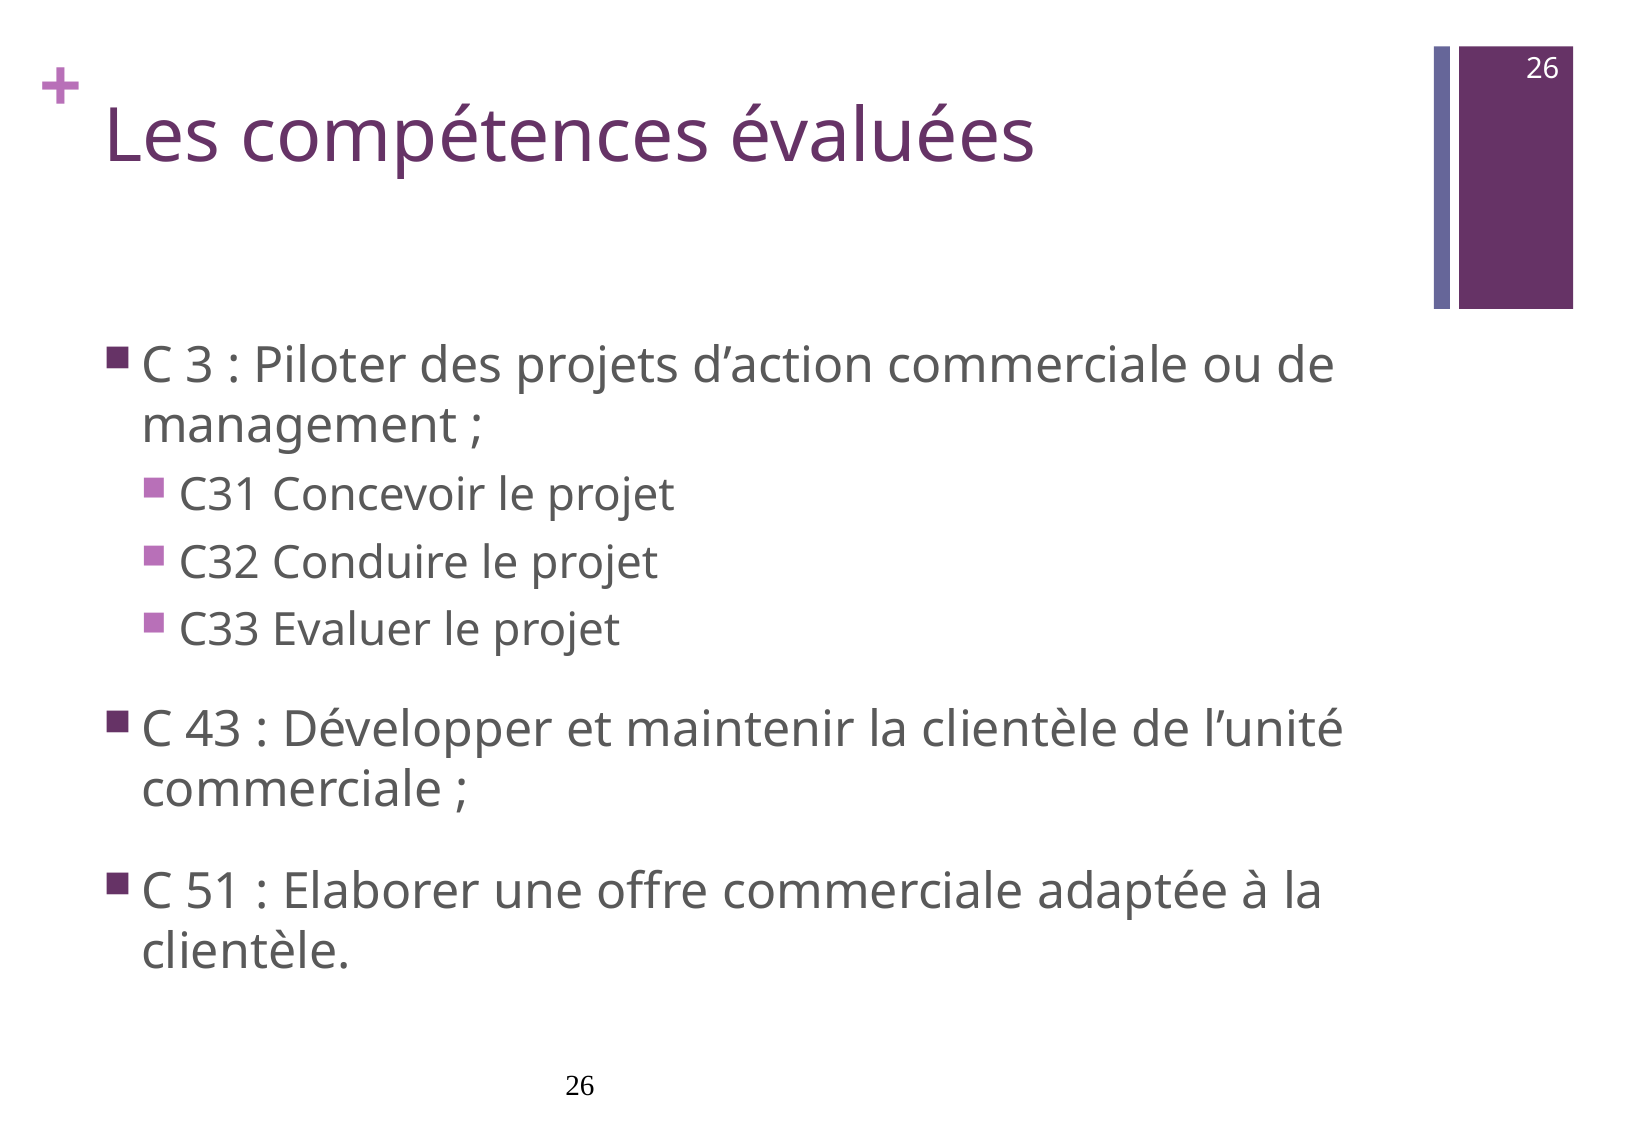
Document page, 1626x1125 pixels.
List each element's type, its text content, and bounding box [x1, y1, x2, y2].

title Les compétences évaluées [88, 79, 1432, 263]
slide_number 26 [1476, 39, 1575, 100]
footer 26 [35, 1053, 1124, 1114]
list C 3 : Piloter des projets d’action commerciale ou de management ; C31 Concevoir le projet C32 Conduire le projet C33 Evaluer le projet C 43 : Développer et maintenir la clientèle de l’unité commerciale ; C 51 : Elaborer une offre commerciale adaptée à la clientèle. [88, 324, 1432, 1005]
